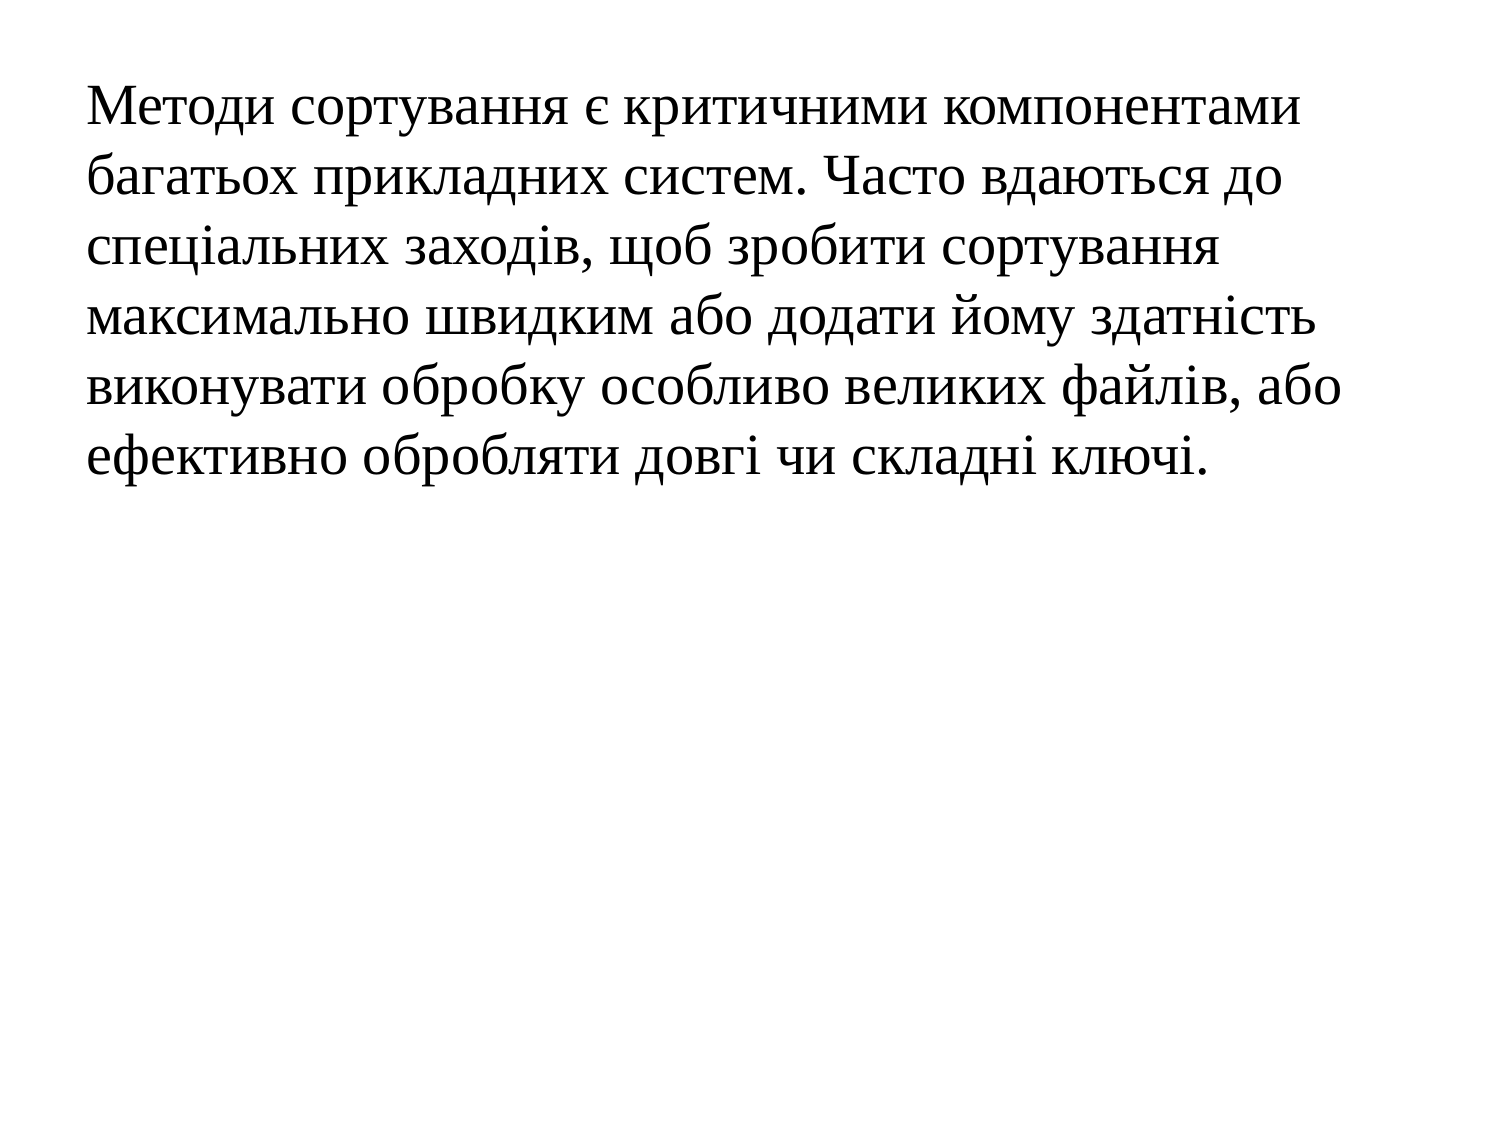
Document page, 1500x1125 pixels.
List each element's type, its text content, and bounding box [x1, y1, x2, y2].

list Методи сортування є критичними компонентами багатьох прикладних систем. Часто вдаються до спеціальних заходів, щоб зробити сортування максимально швидким або додати йому здатність виконувати обробку особливо великих файлів, або ефективно обробляти довгі чи складні ключі. [0, 58, 1500, 1125]
